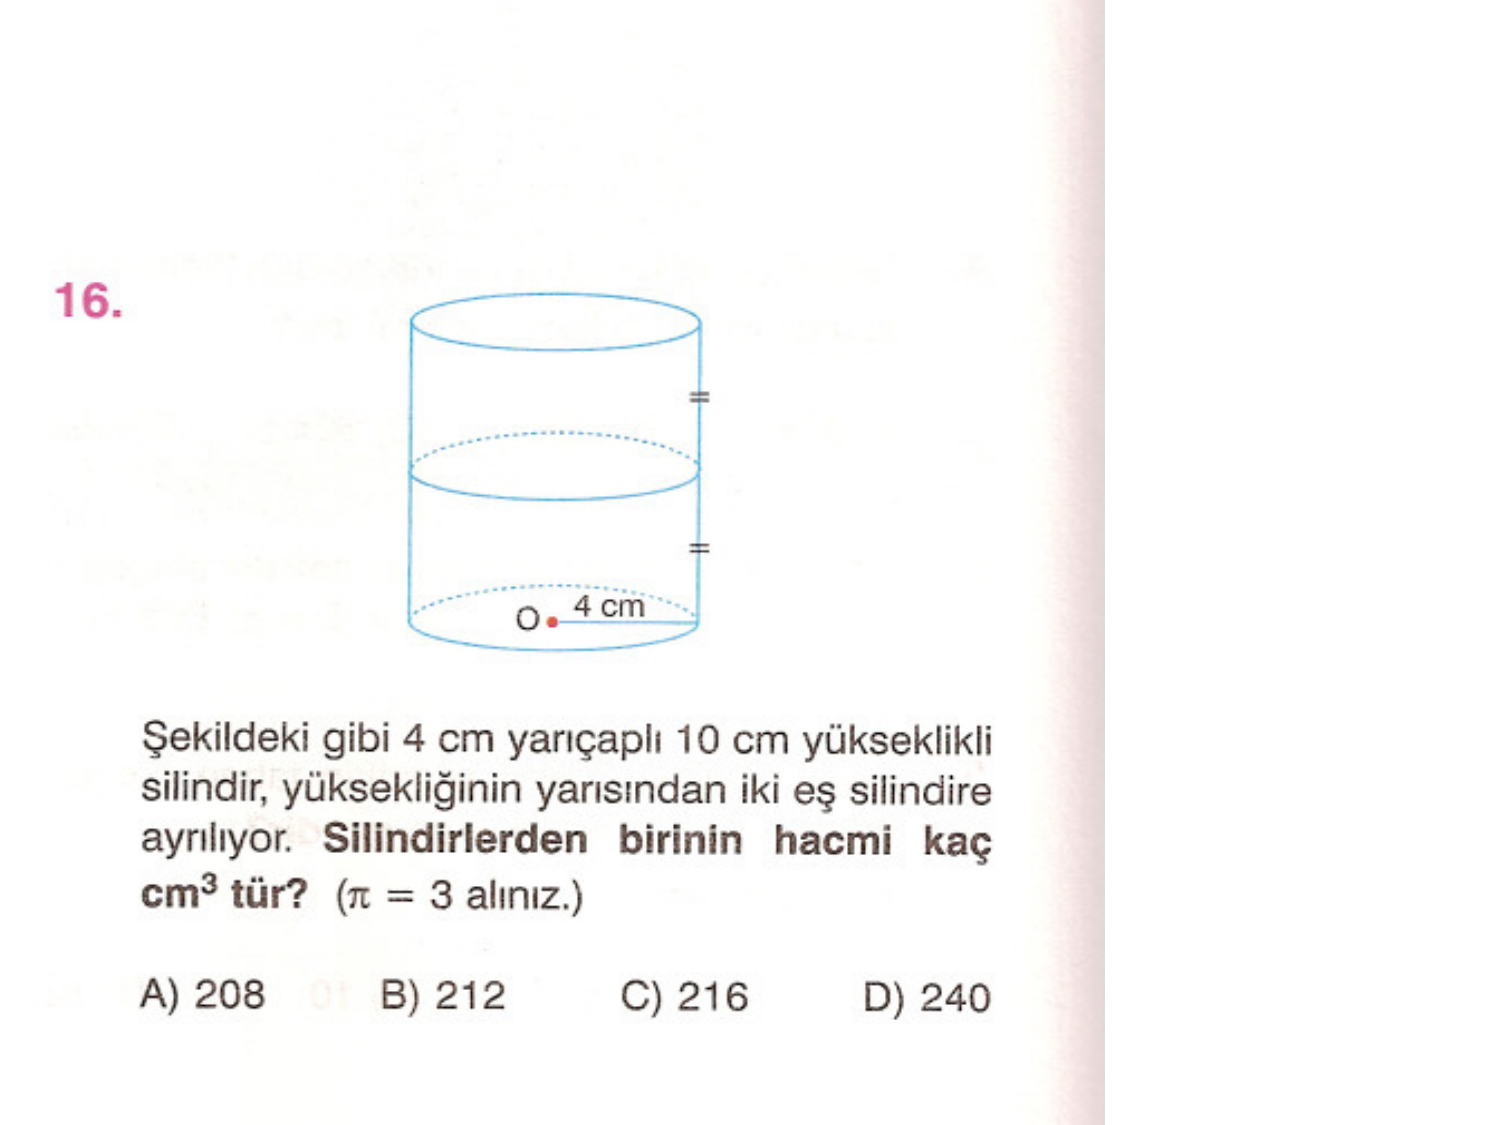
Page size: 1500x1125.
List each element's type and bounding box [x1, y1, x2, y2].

picture [0, 0, 1105, 1125]
